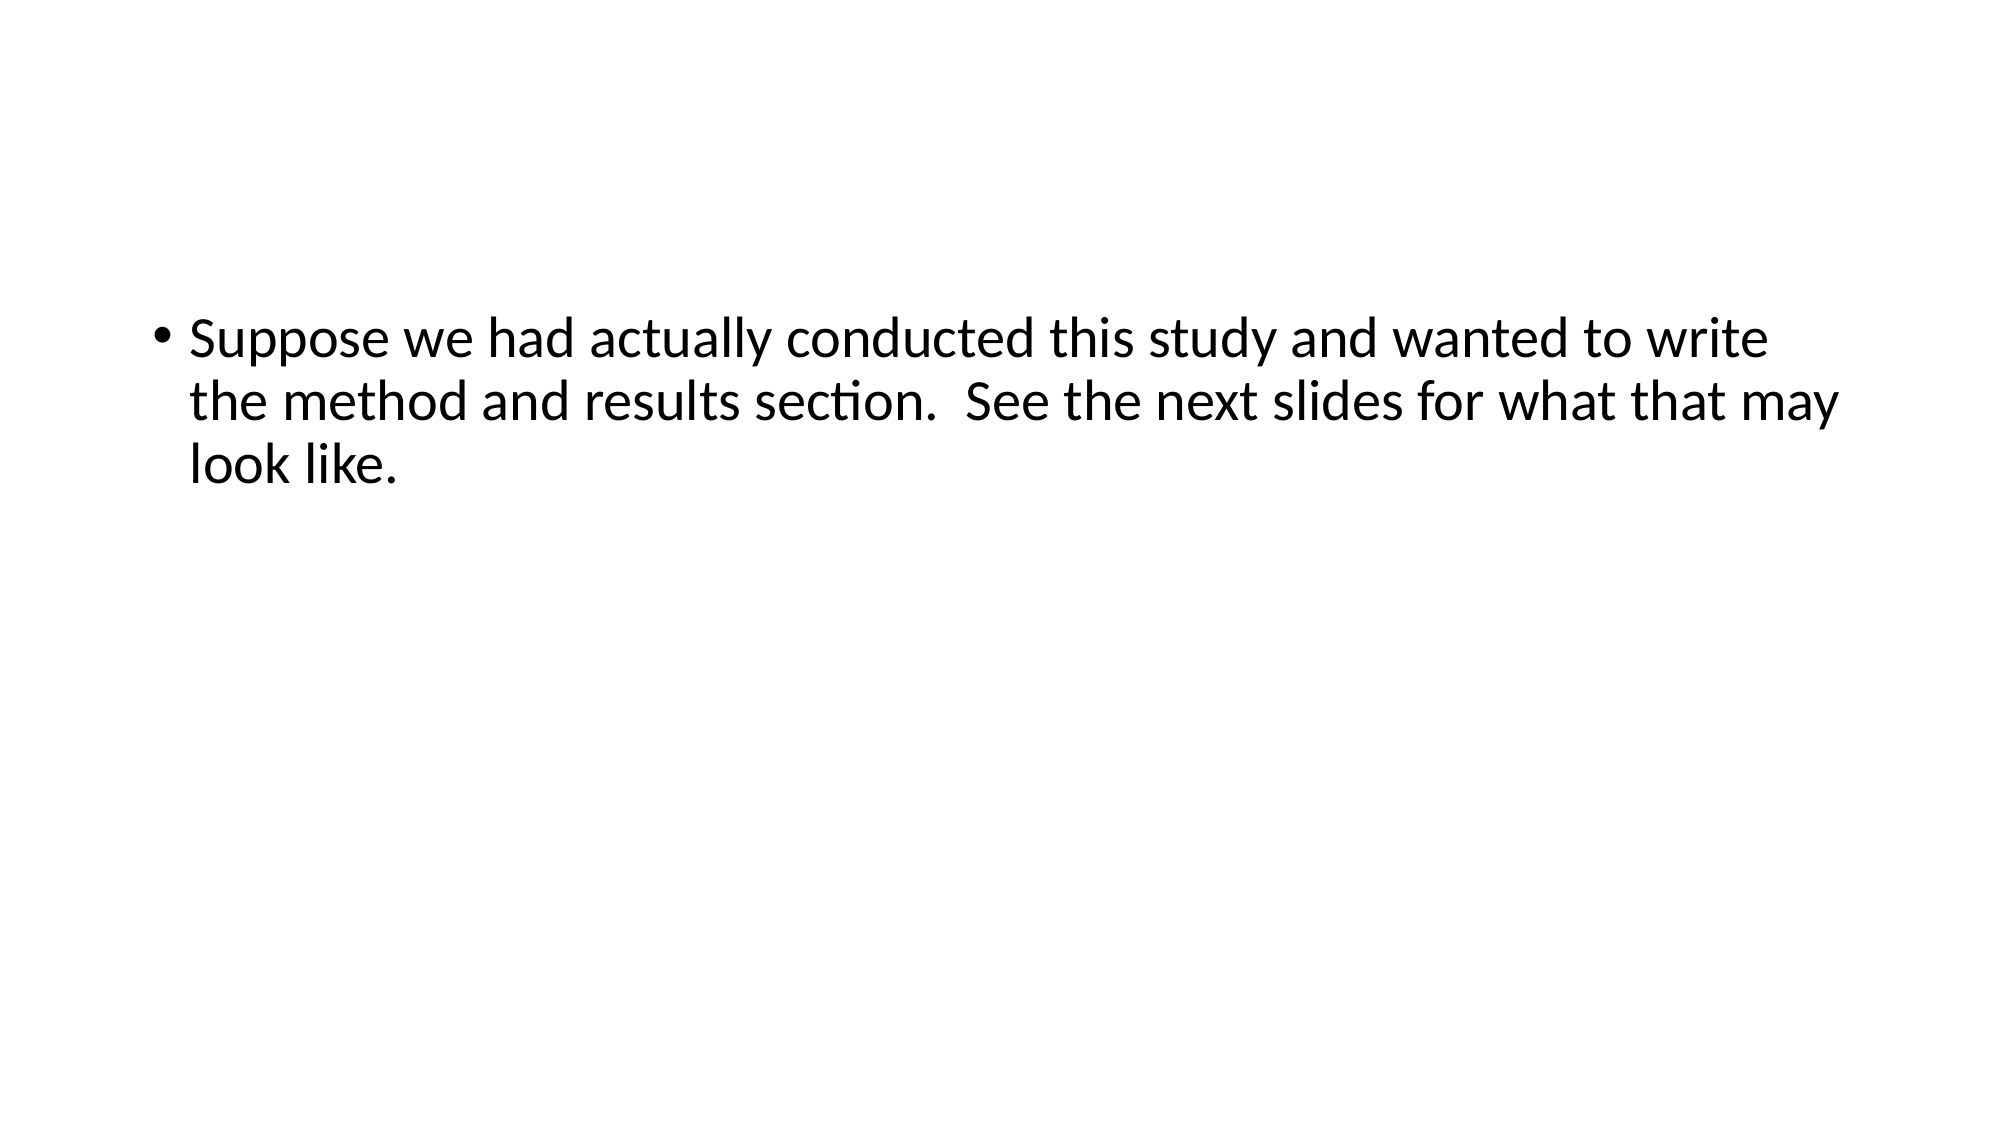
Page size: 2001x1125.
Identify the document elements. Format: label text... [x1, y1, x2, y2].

list Suppose we had actually conducted this study and wanted to write the method and results section. See the next slides for what that may look like. [137, 299, 1863, 1014]
